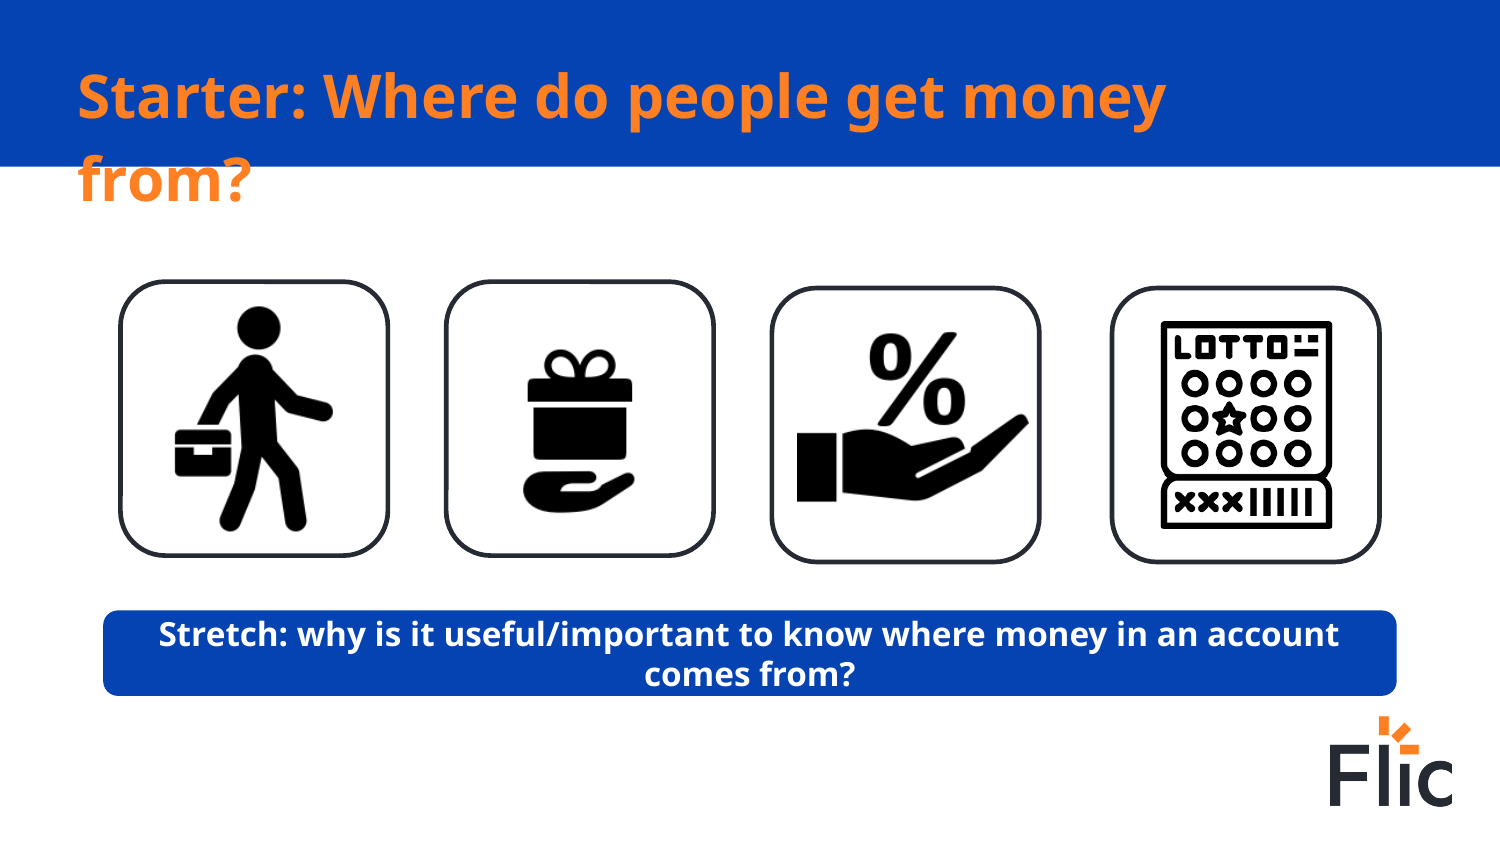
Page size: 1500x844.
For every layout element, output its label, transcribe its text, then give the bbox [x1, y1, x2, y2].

picture [464, 309, 696, 541]
text_box [72, 160, 1092, 227]
picture [797, 301, 1029, 533]
picture [1143, 321, 1349, 529]
text_box Starter: Where do people get money from? [77, 47, 1289, 186]
text_box [467, 549, 693, 556]
text_box [1112, 288, 1380, 562]
text_box [120, 281, 388, 556]
picture [138, 302, 370, 535]
text_box [446, 281, 714, 544]
text_box [771, 288, 1040, 562]
picture [1330, 716, 1452, 807]
text_box Stretch: why is it useful/important to know where money in an account comes from? [103, 611, 1396, 696]
